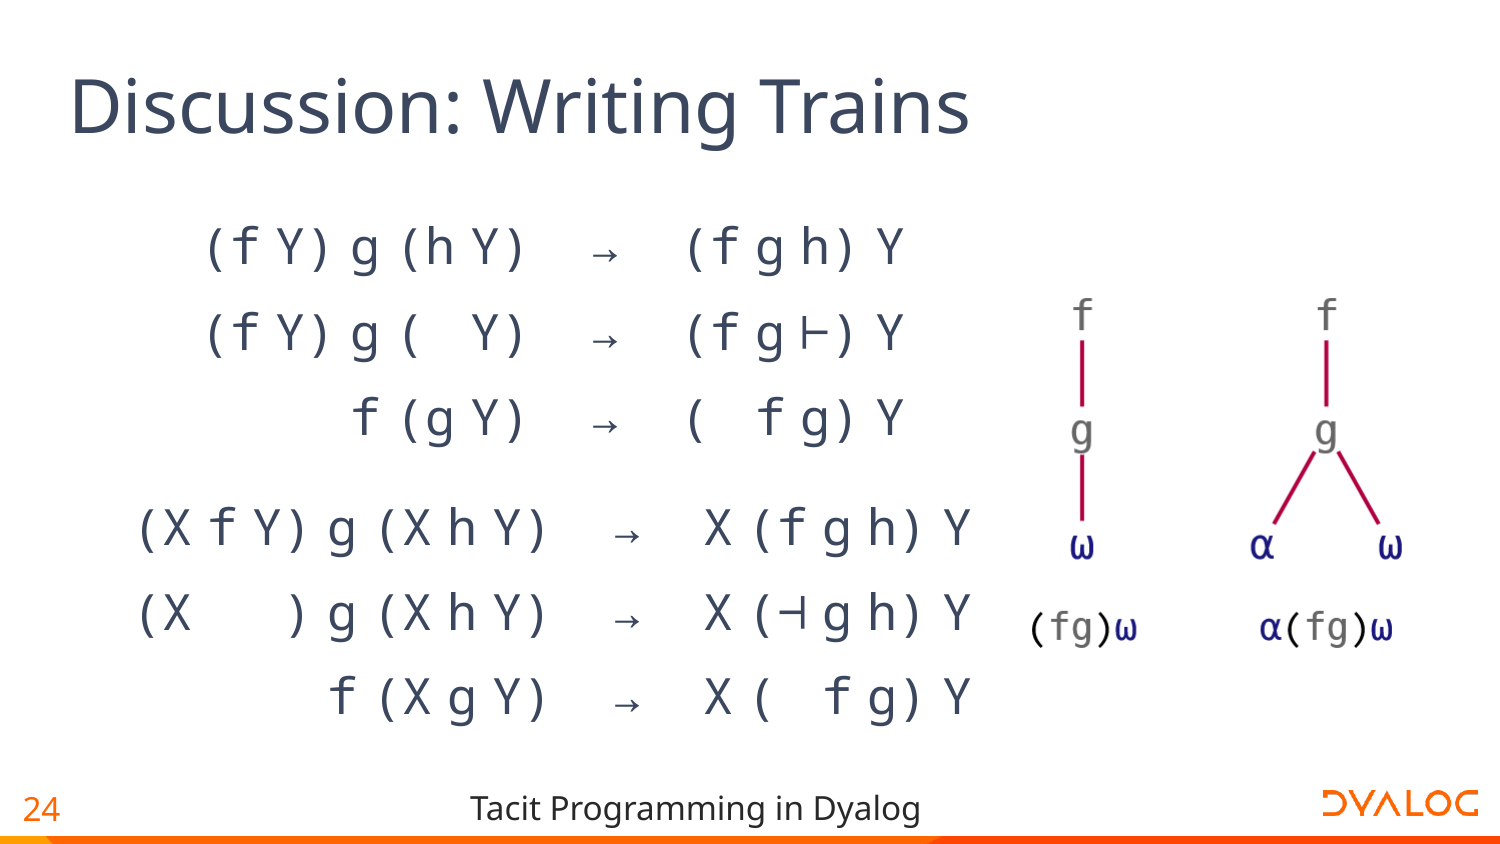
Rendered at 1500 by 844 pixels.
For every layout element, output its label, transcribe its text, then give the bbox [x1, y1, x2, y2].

list (f Y) g (h Y) → (f g h) Y (f Y) g ( Y) → (f g ⊢) Y f (g Y) → ( f g) Y (X f Y) g (X h Y) → X (f g h) Y (X ) g (X h Y) → X (⊣ g h) Y f (X g Y) → X ( f g) Y [53, 207, 1053, 783]
picture [1323, 790, 1478, 816]
title Discussion: Writing Trains [53, 43, 1121, 157]
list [960, 268, 1444, 679]
picture [0, 836, 1500, 844]
